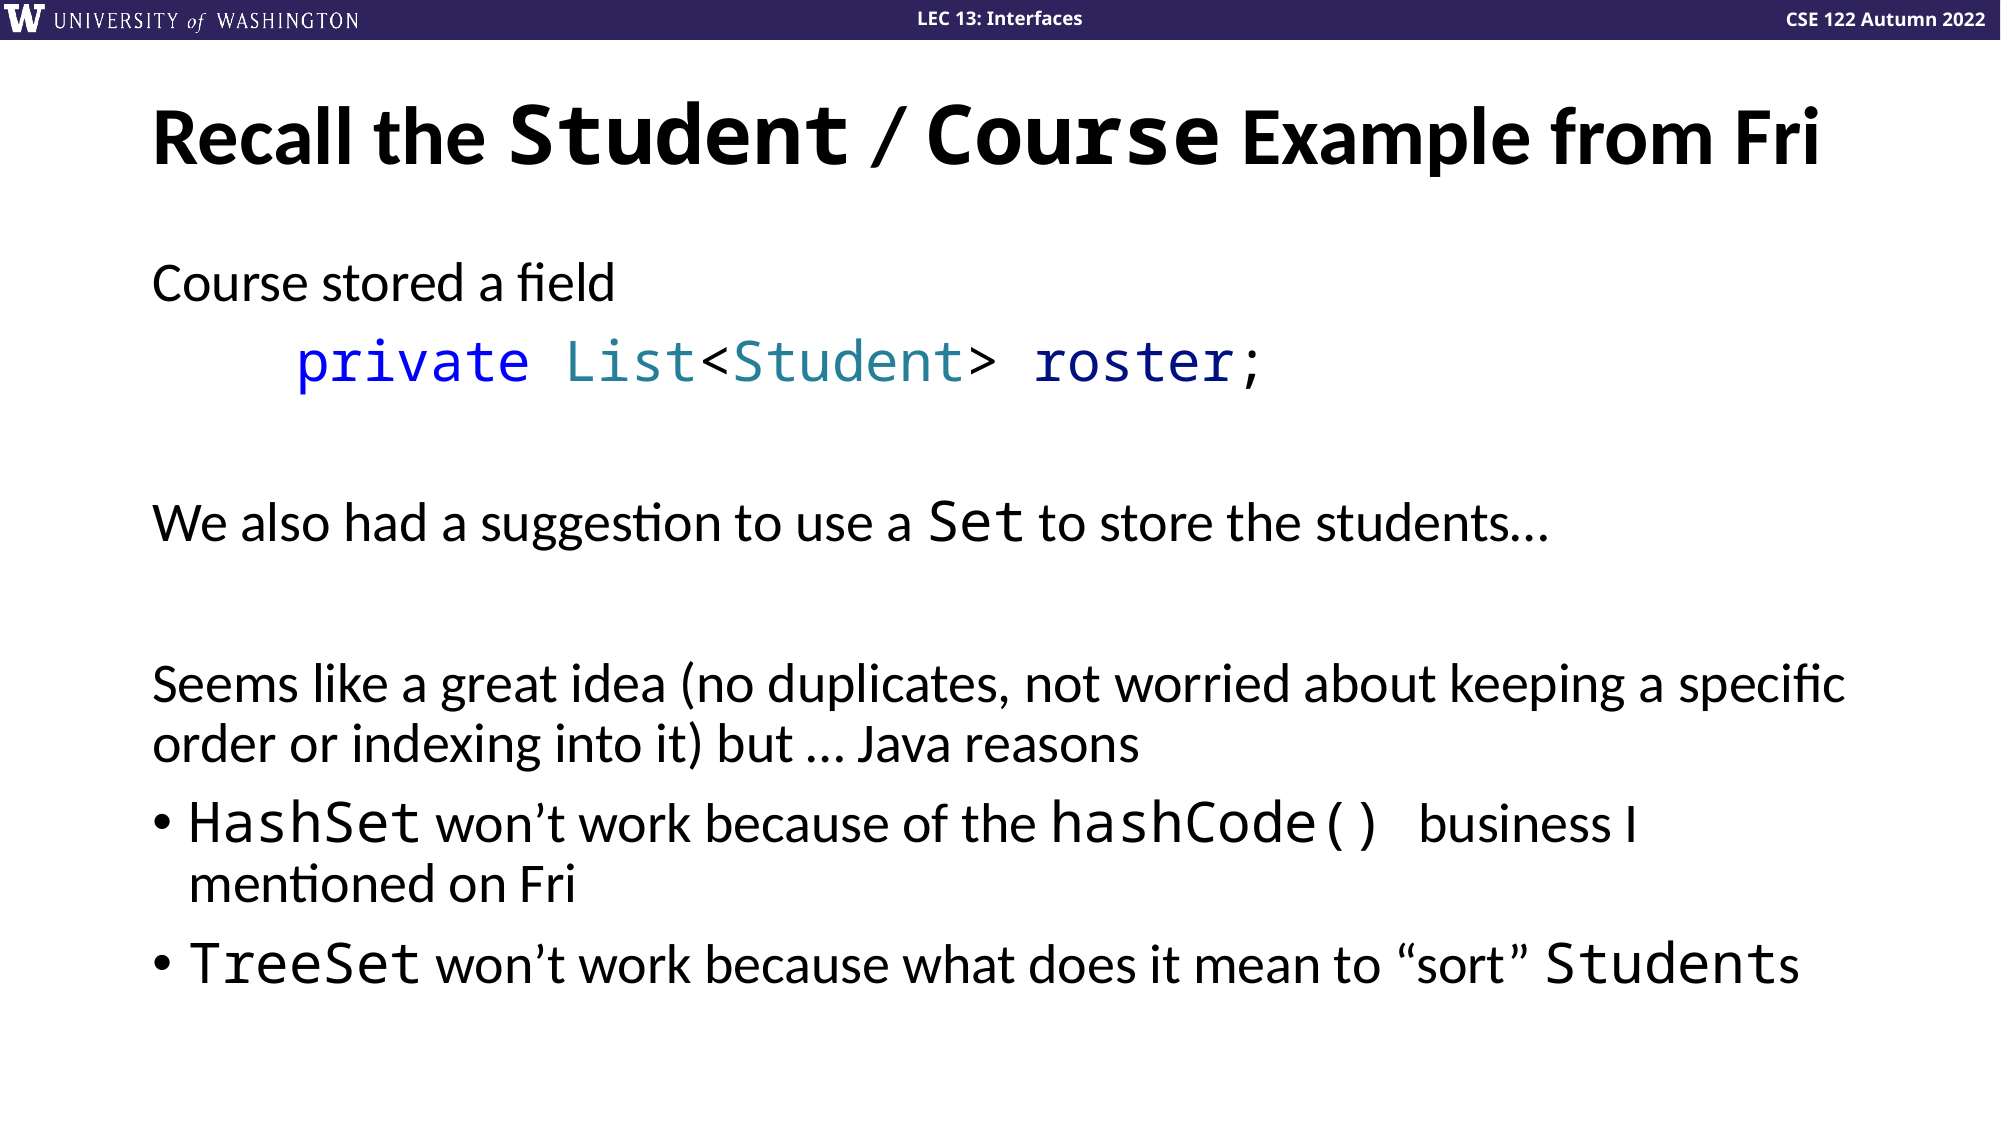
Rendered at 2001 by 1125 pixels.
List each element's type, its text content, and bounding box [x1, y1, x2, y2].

picture [4, 4, 358, 33]
list Course stored a field private List<Student> roster; We also had a suggestion to use a Set to store the students… Seems like a great idea (no duplicates, not worried about keeping a specific order or indexing into it) but … Java reasons HashSet won’t work because of the hashCode() business I mentioned on Fri TreeSet won’t work because what does it mean to “sort” Students [137, 224, 1863, 1014]
title Recall the Student / Course Example from Fri [137, 74, 1863, 200]
